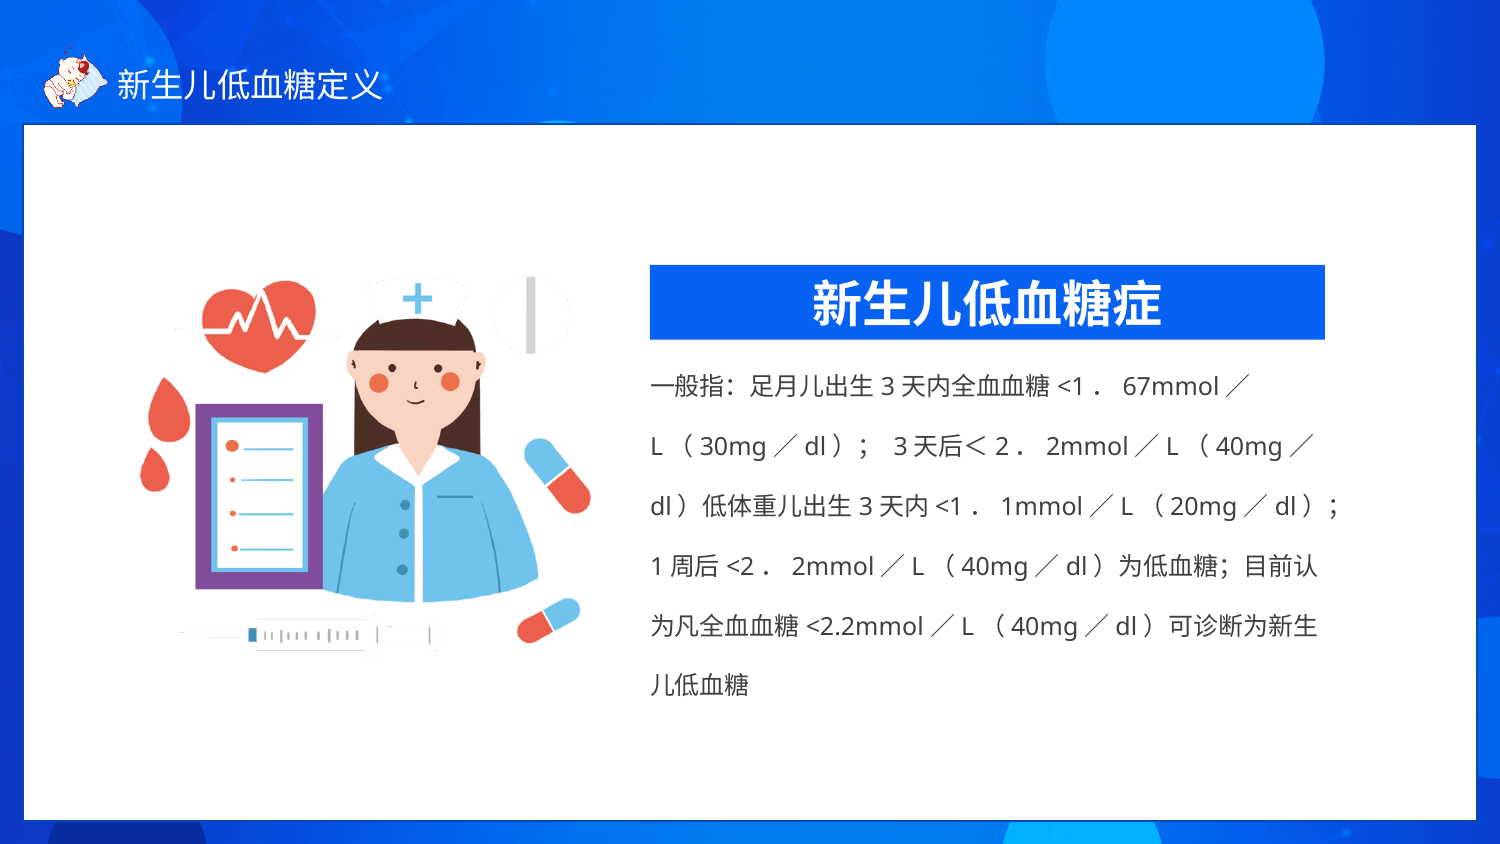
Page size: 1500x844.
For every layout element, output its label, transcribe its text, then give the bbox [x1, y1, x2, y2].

picture [129, 246, 600, 659]
text_box 一般指：足月儿出生3天内全血血糖<1．67mmol／L（30mg／dl）； 3天后＜2．2mmol／L（40mg／dl）低体重儿出生3天内<1．1mmol／L（20mg／dl）；1周后<2．2mmol／L（40mg／dl）为低血糖；目前认为凡全血血糖<2.2mmol／L（40mg／dl）可诊断为新生儿低血糖 [649, 340, 1338, 700]
picture [0, 0, 1500, 844]
text_box 新生儿低血糖症 [649, 264, 1325, 340]
